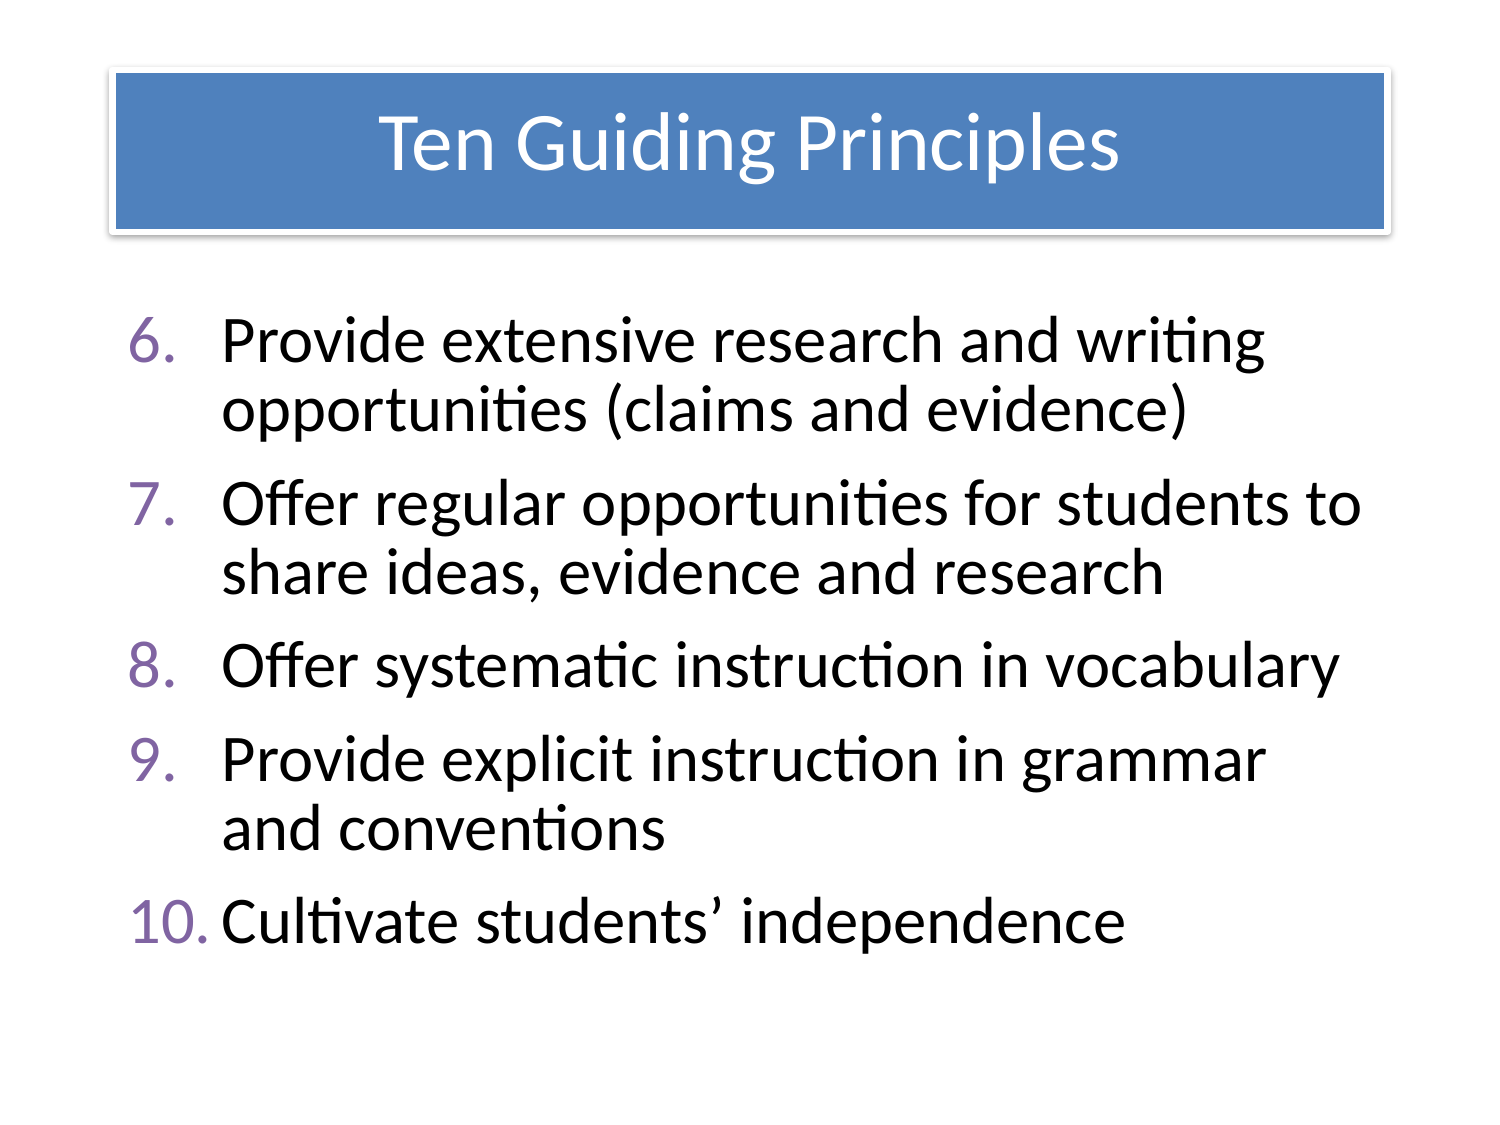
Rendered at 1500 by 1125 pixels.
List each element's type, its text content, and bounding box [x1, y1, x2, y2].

list Provide extensive research and writing opportunities (claims and evidence) Offer regular opportunities for students to share ideas, evidence and research Offer systematic instruction in vocabulary Provide explicit instruction in grammar and conventions Cultivate students’ independence [112, 299, 1388, 1045]
text_box Ten Guiding Principles [109, 67, 1391, 235]
